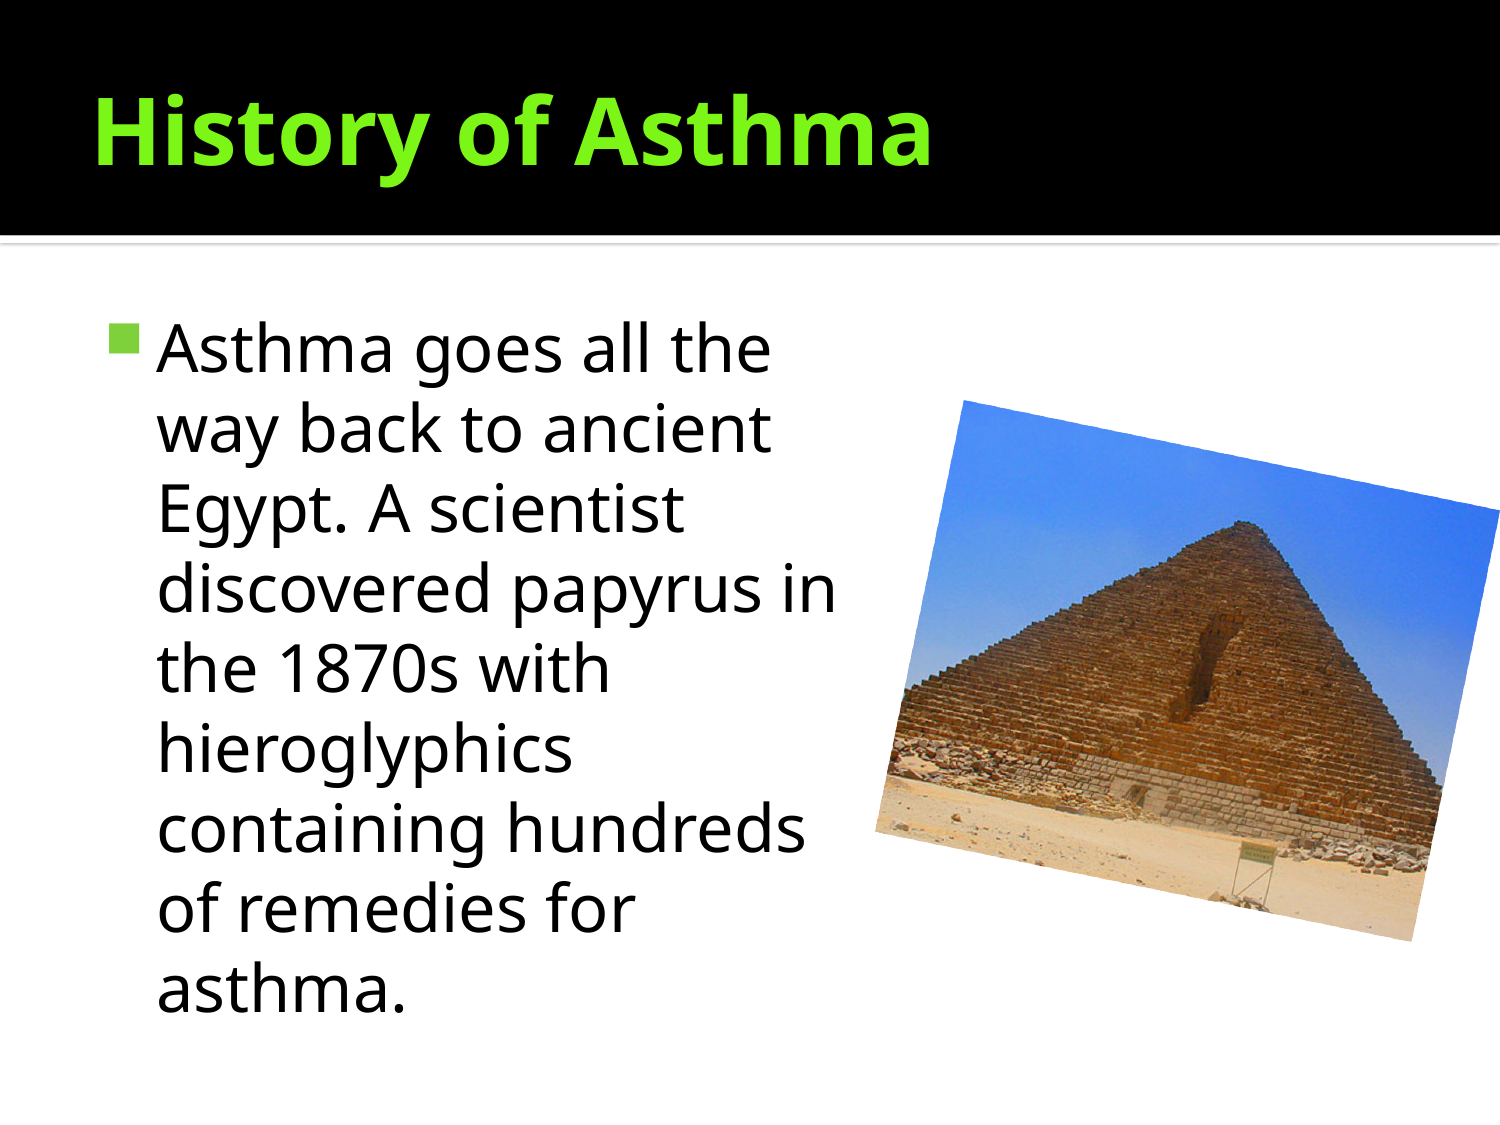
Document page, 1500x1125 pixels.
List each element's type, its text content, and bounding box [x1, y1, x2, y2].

list Asthma goes all the way back to ancient Egypt. A scientist discovered papyrus in the 1870s with hieroglyphics containing hundreds of remedies for asthma. [75, 291, 875, 1050]
title History of Asthma [75, 25, 1425, 231]
picture [876, 401, 1499, 941]
